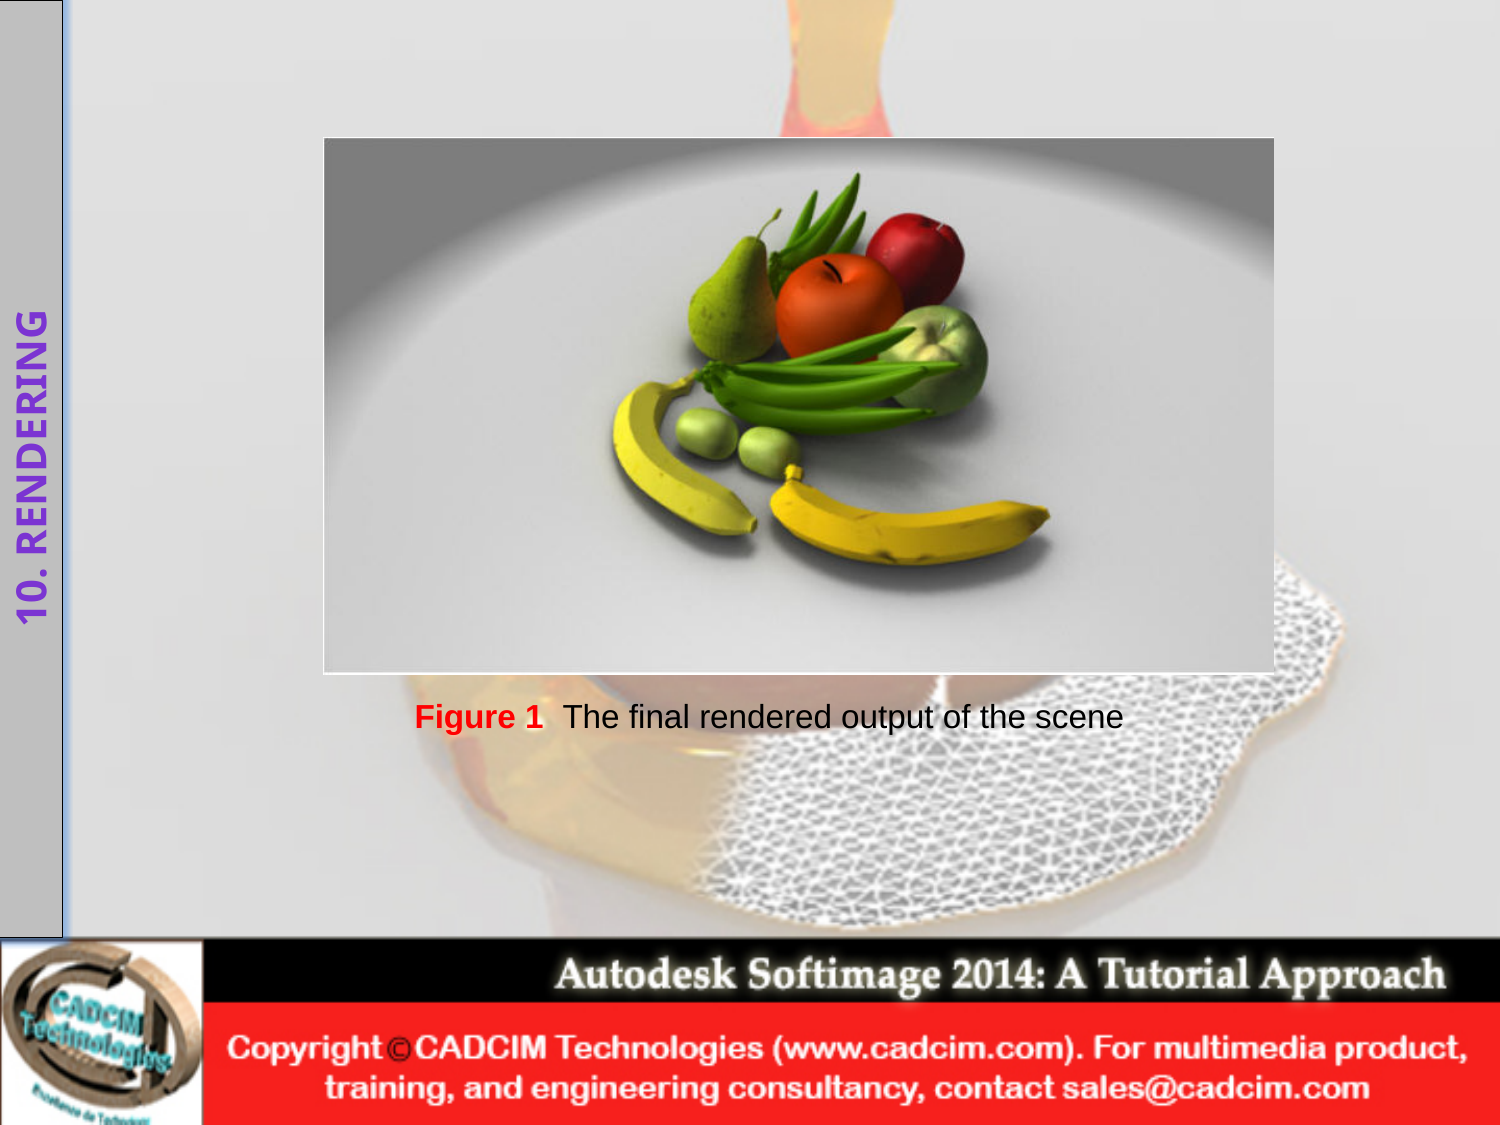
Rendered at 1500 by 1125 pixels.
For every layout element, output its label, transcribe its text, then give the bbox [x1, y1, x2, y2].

text_box Figure 1 The final rendered output of the scene [399, 687, 1225, 743]
picture [0, 0, 1500, 1125]
